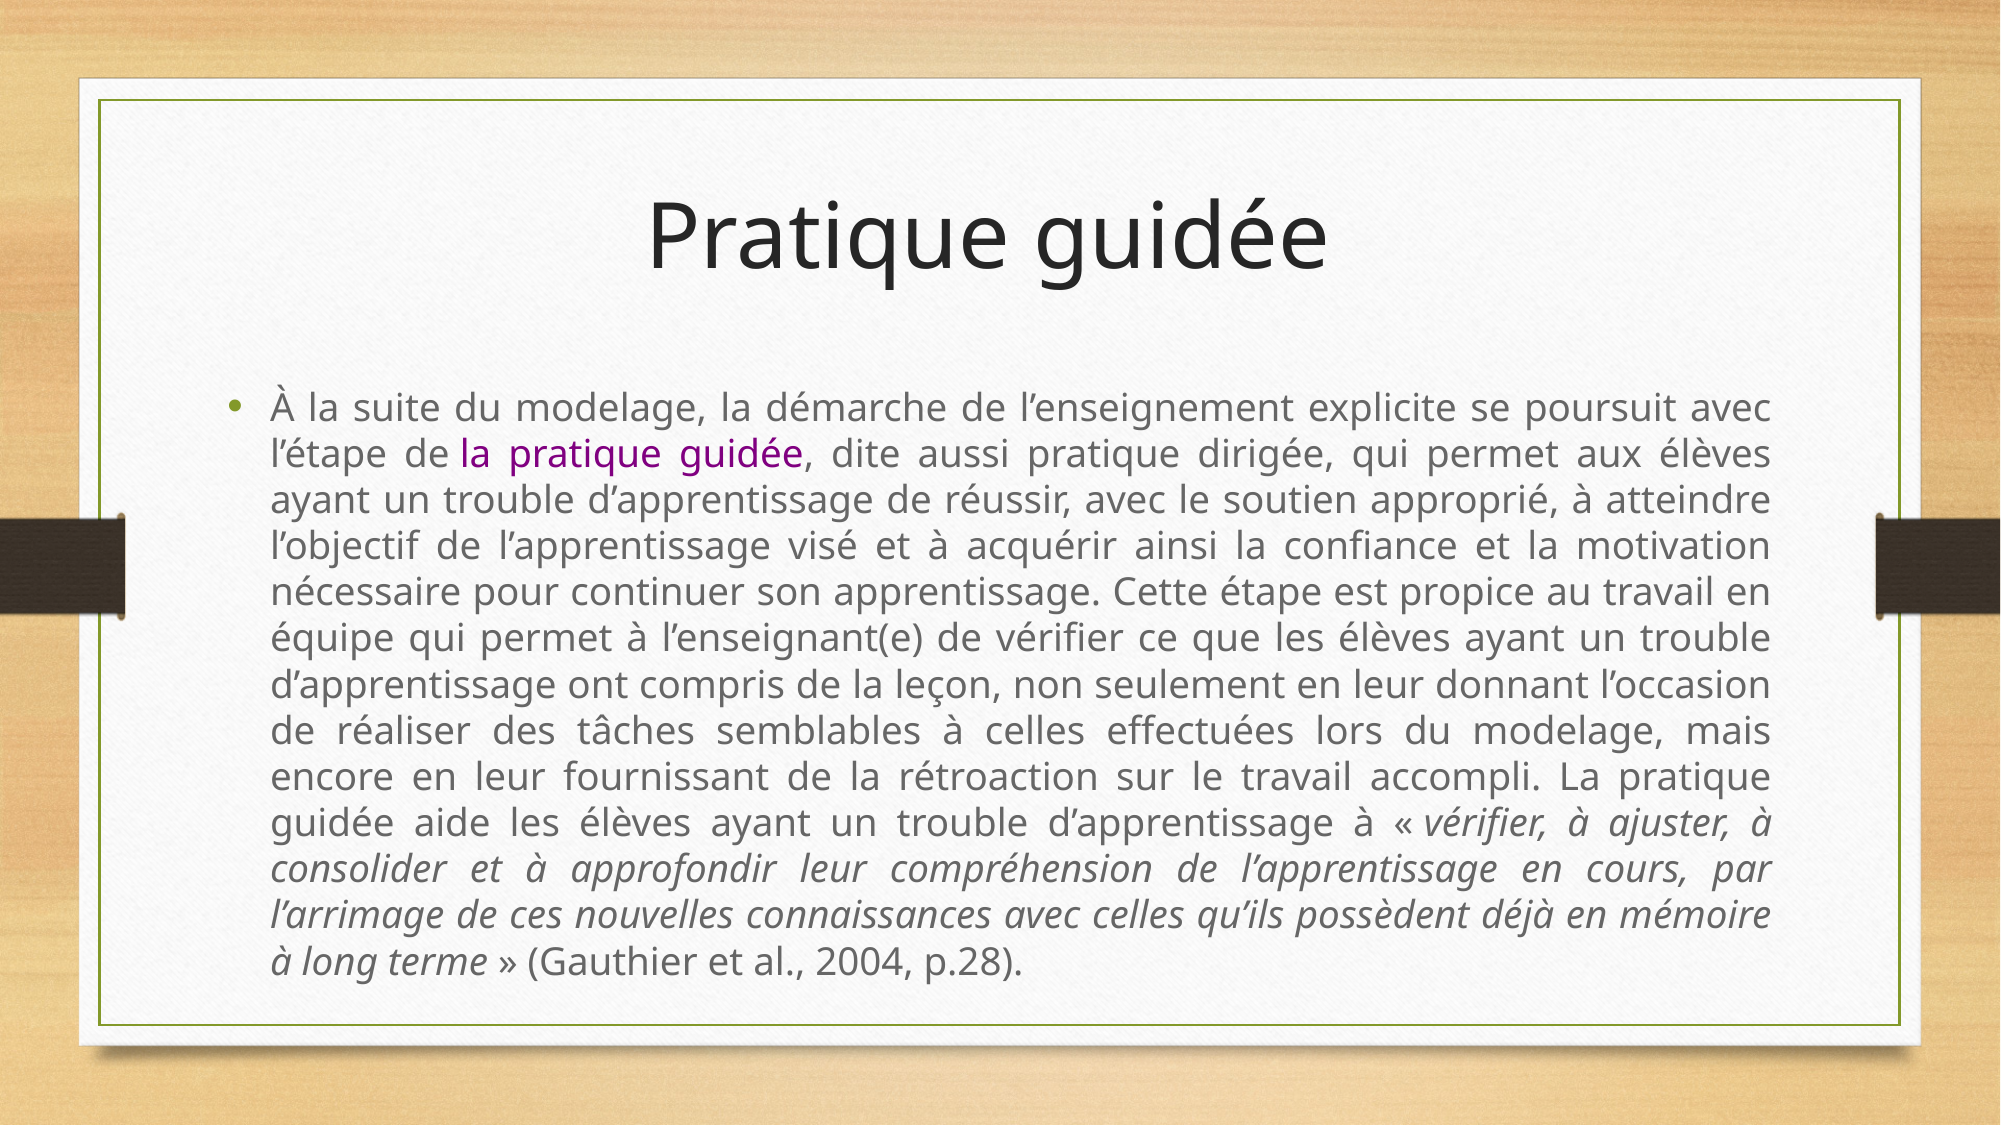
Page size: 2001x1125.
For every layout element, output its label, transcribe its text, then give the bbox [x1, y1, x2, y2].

list À la suite du modelage, la démarche de l’enseignement explicite se poursuit avec l’étape de la pratique guidée, dite aussi pratique dirigée, qui permet aux élèves ayant un trouble d’apprentissage de réussir, avec le soutien approprié, à atteindre l’objectif de l’apprentissage visé et à acquérir ainsi la confiance et la motivation nécessaire pour continuer son apprentissage. Cette étape est propice au travail en équipe qui permet à l’enseignant(e) de vérifier ce que les élèves ayant un trouble d’apprentissage ont compris de la leçon, non seulement en leur donnant l’occasion de réaliser des tâches semblables à celles effectuées lors du modelage, mais encore en leur fournissant de la rétroaction sur le travail accompli. La pratique guidée aide les élèves ayant un trouble d’apprentissage à « vérifier, à ajuster, à consolider et à approfondir leur compréhension de l’apprentissage en cours, par l’arrimage de ces nouvelles connaissances avec celles qu’ils possèdent déjà en mémoire à long terme » (Gauthier et al., 2004, p.28). [212, 375, 1788, 1000]
picture [0, 0, 2001, 1125]
title Pratique guidée [212, 125, 1788, 340]
